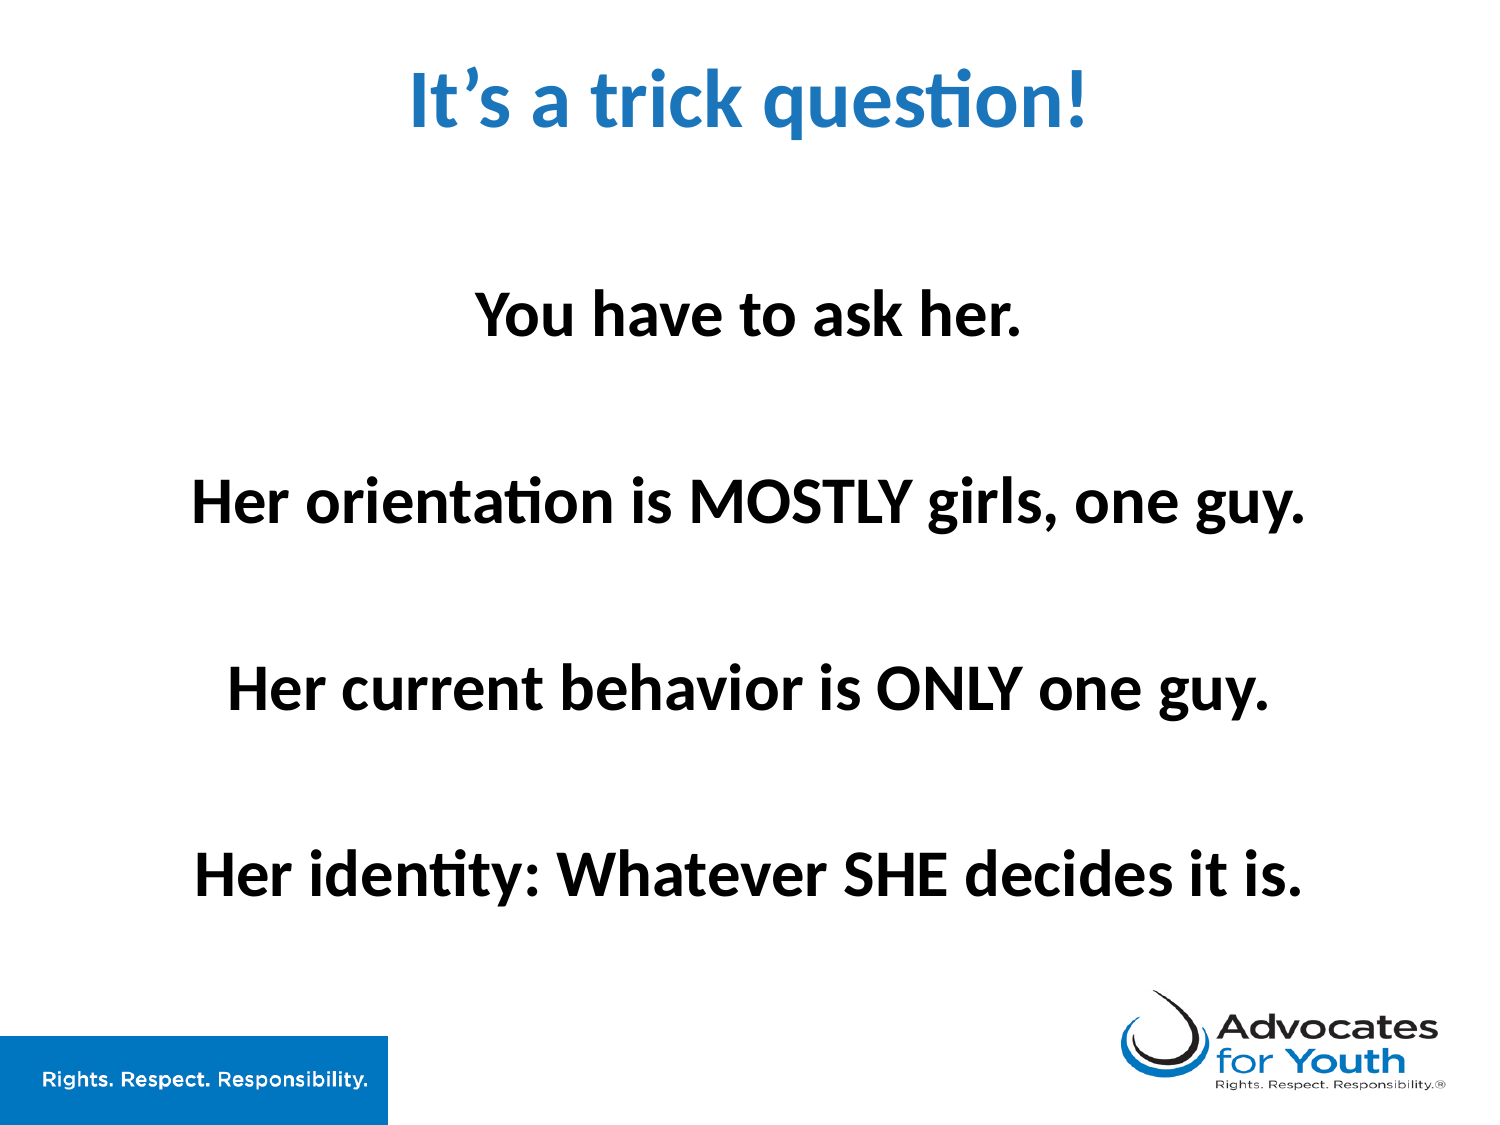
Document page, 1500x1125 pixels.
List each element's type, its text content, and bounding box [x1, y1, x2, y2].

picture [0, 1036, 388, 1125]
picture [1087, 974, 1488, 1110]
list You have to ask her. Her orientation is MOSTLY girls, one guy. Her current behavior is ONLY one guy. Her identity: Whatever SHE decides it is. [112, 262, 1388, 938]
title It’s a trick question! [112, 0, 1388, 188]
